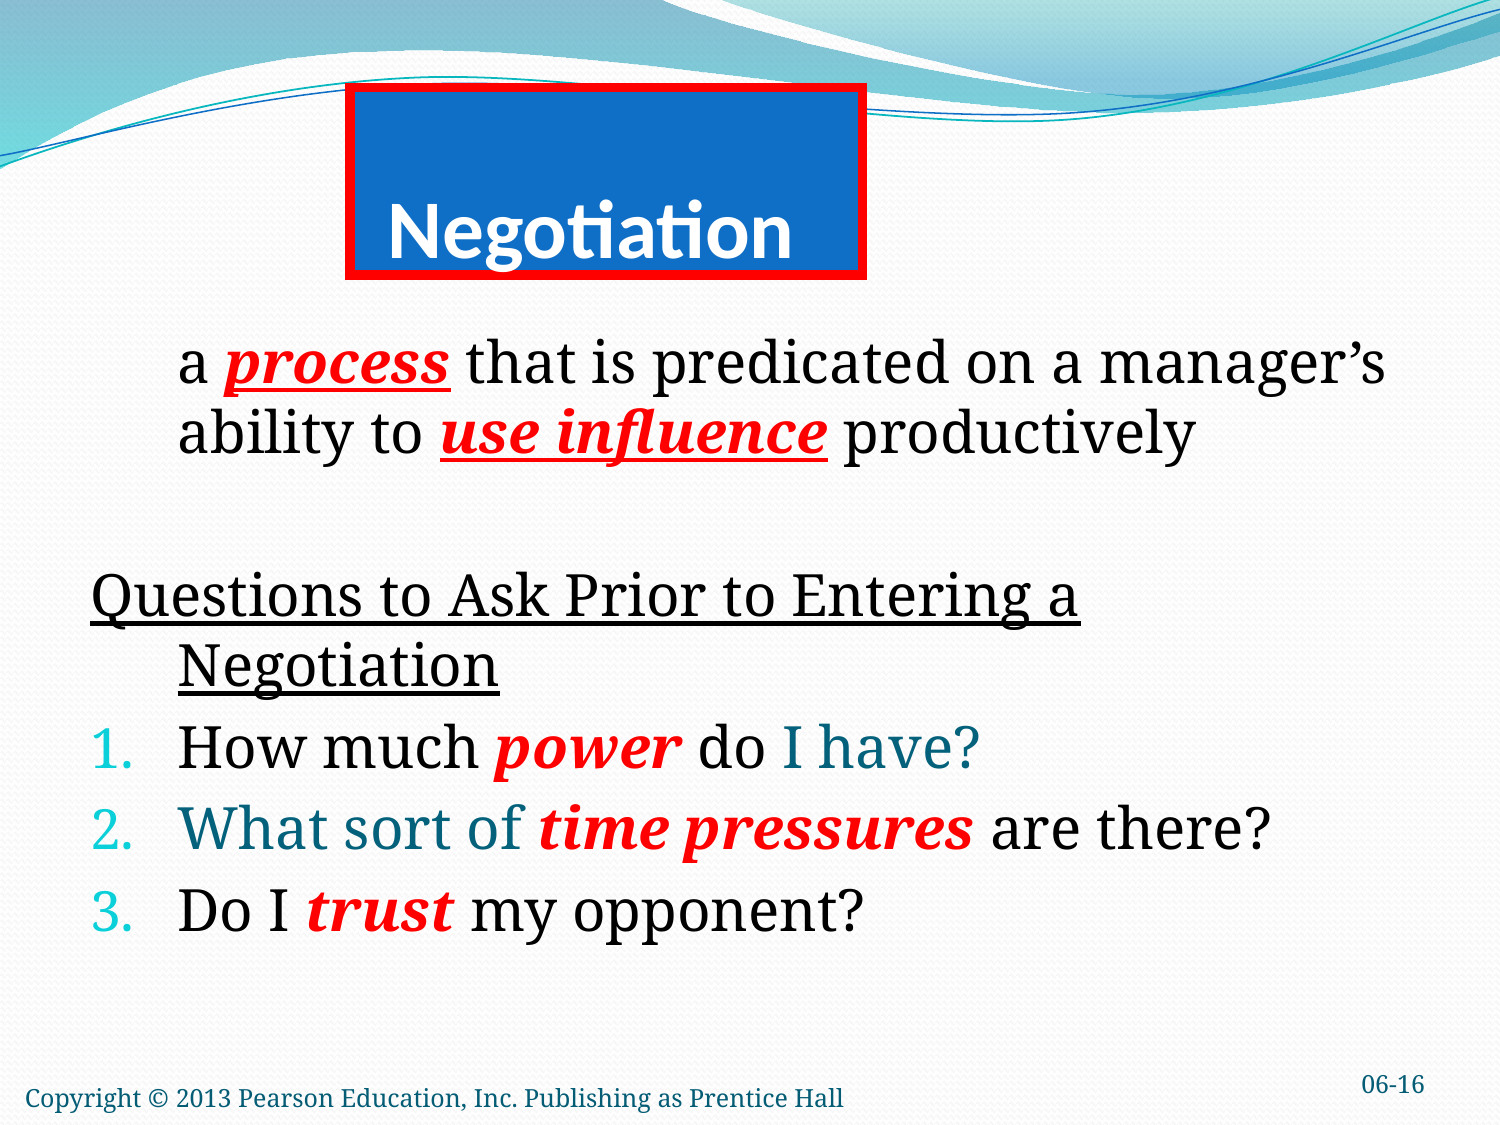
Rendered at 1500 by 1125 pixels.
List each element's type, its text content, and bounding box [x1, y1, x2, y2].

title Negotiation [349, 87, 863, 276]
slide_number 06-16 [1299, 1042, 1425, 1103]
list a process that is predicated on a manager’s ability to use influence productively Questions to Ask Prior to Entering a Negotiation How much power do I have? What sort of time pressures are there? Do I trust my opponent? [74, 317, 1426, 1038]
